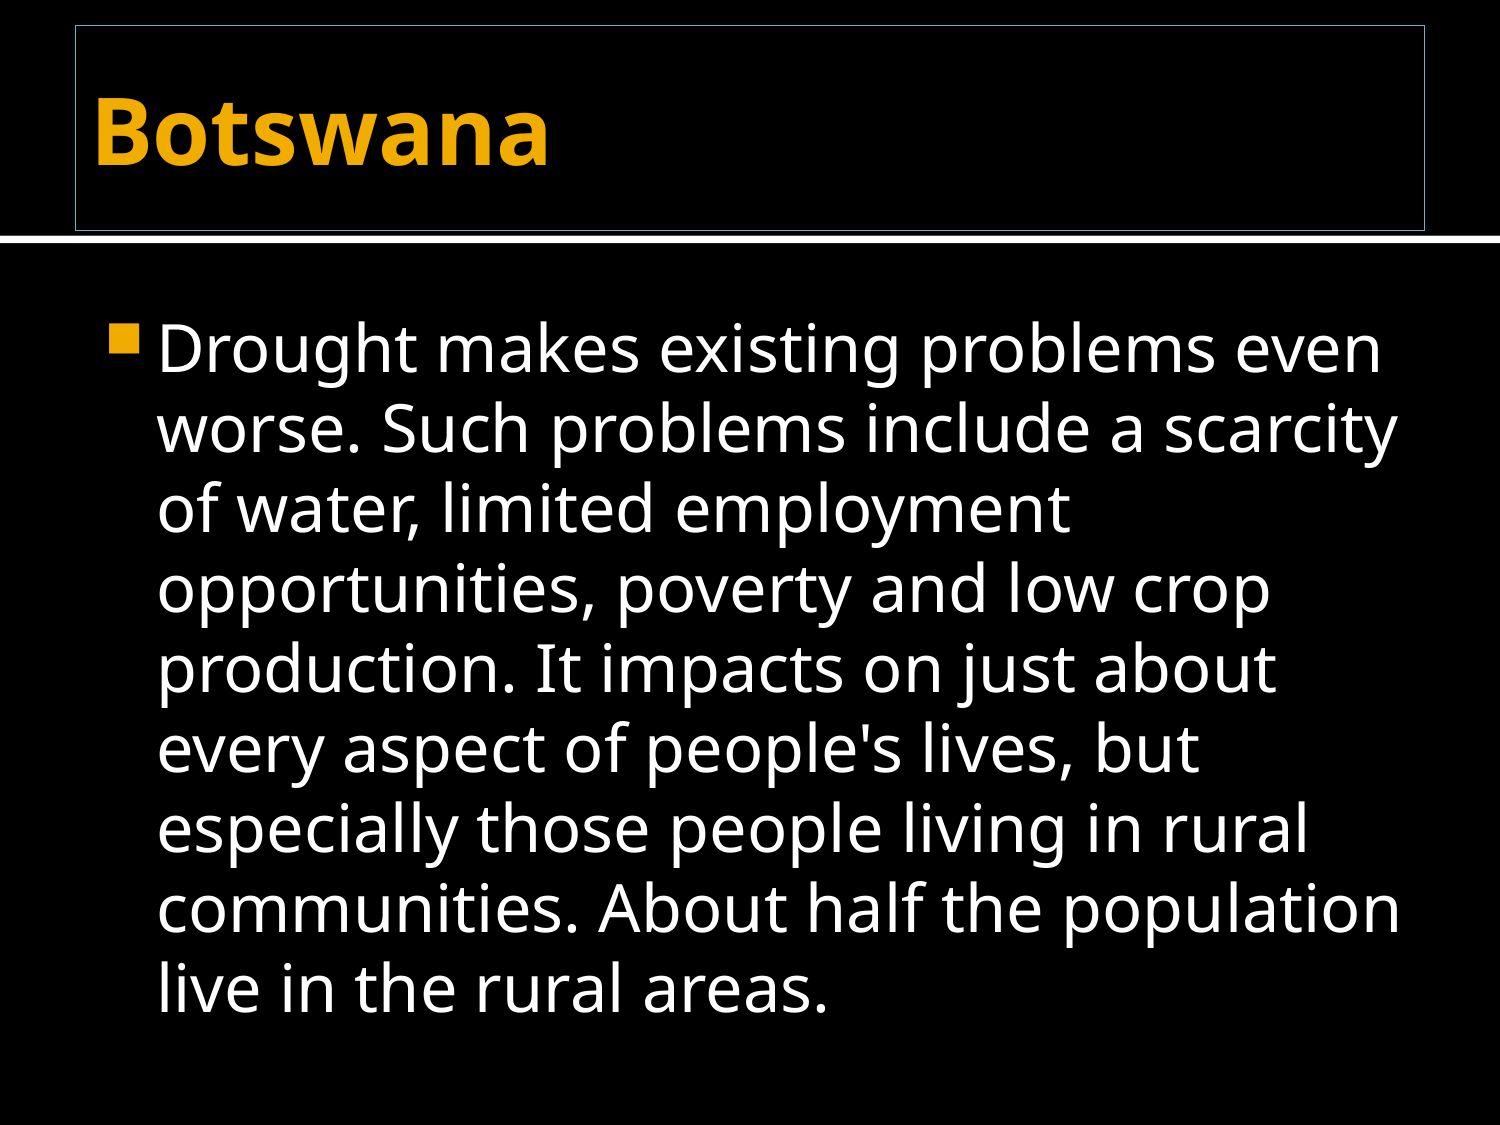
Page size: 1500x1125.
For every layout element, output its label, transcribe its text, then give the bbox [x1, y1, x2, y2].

list Drought makes existing problems even worse. Such problems include a scarcity of water, limited employment opportunities, poverty and low crop production. It impacts on just about every aspect of people's lives, but especially those people living in rural communities. About half the population live in the rural areas. [75, 291, 1425, 1050]
title Botswana [75, 25, 1425, 231]
